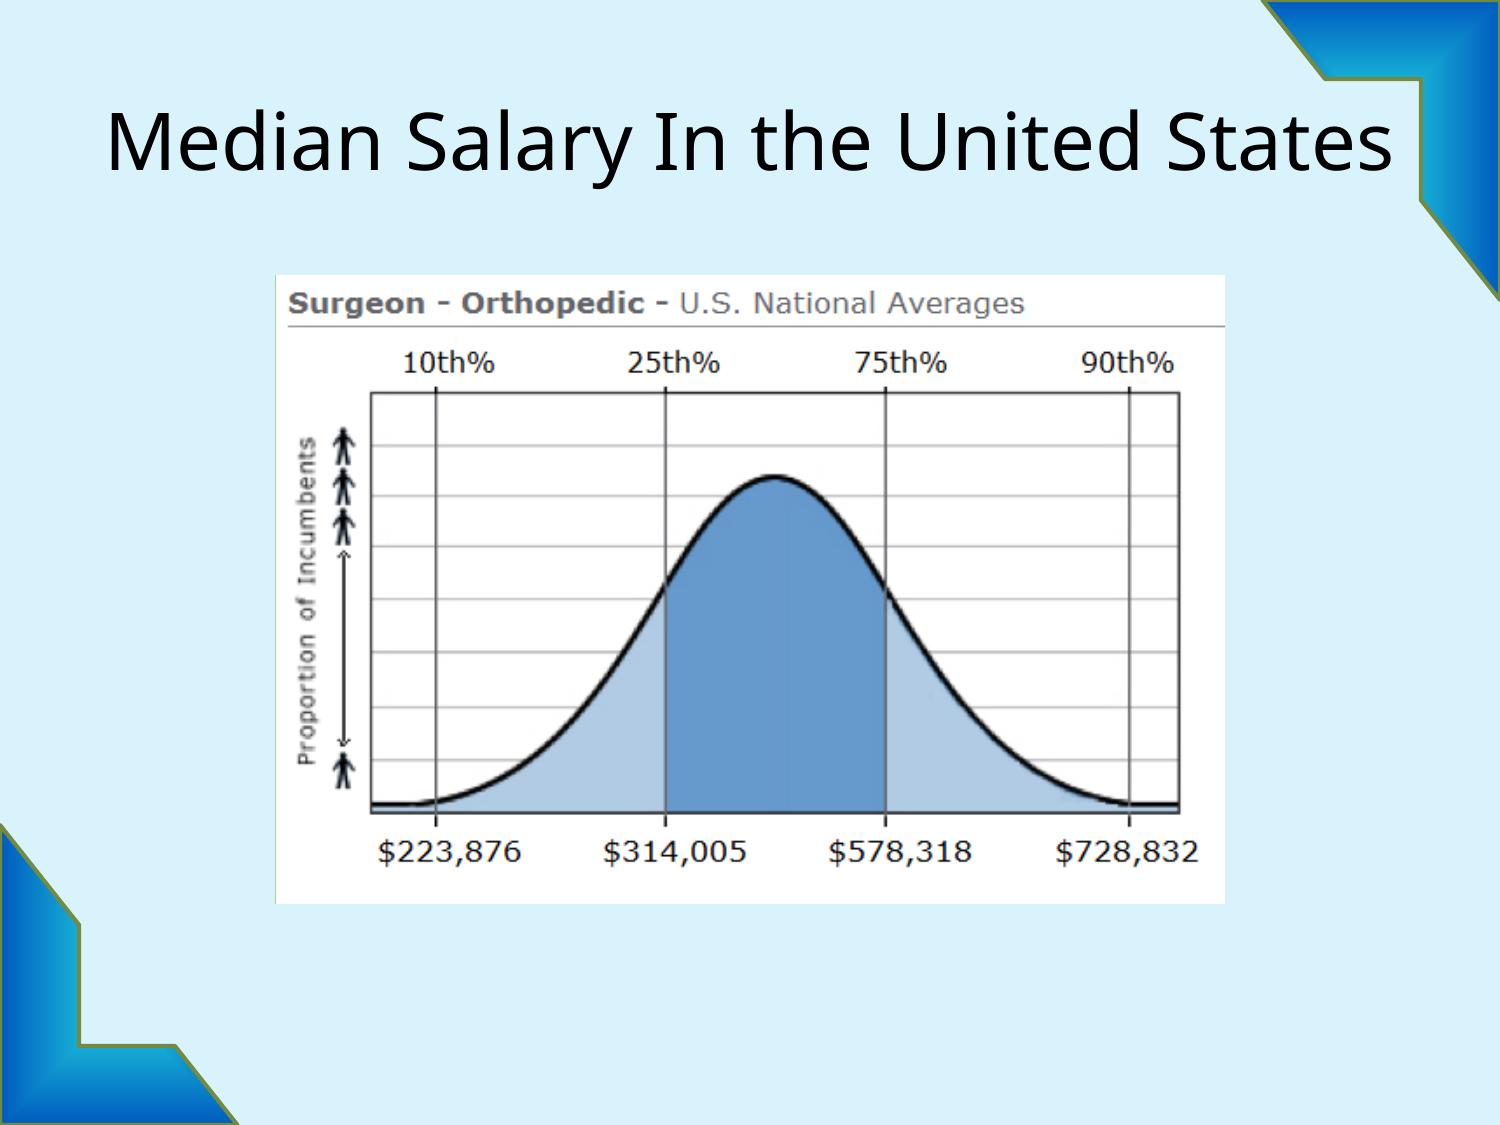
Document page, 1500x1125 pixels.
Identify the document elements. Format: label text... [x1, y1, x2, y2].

title Median Salary In the United States [75, 45, 1425, 233]
text_box [1260, 0, 1500, 302]
picture [274, 274, 1226, 904]
text_box [0, 823, 240, 1125]
